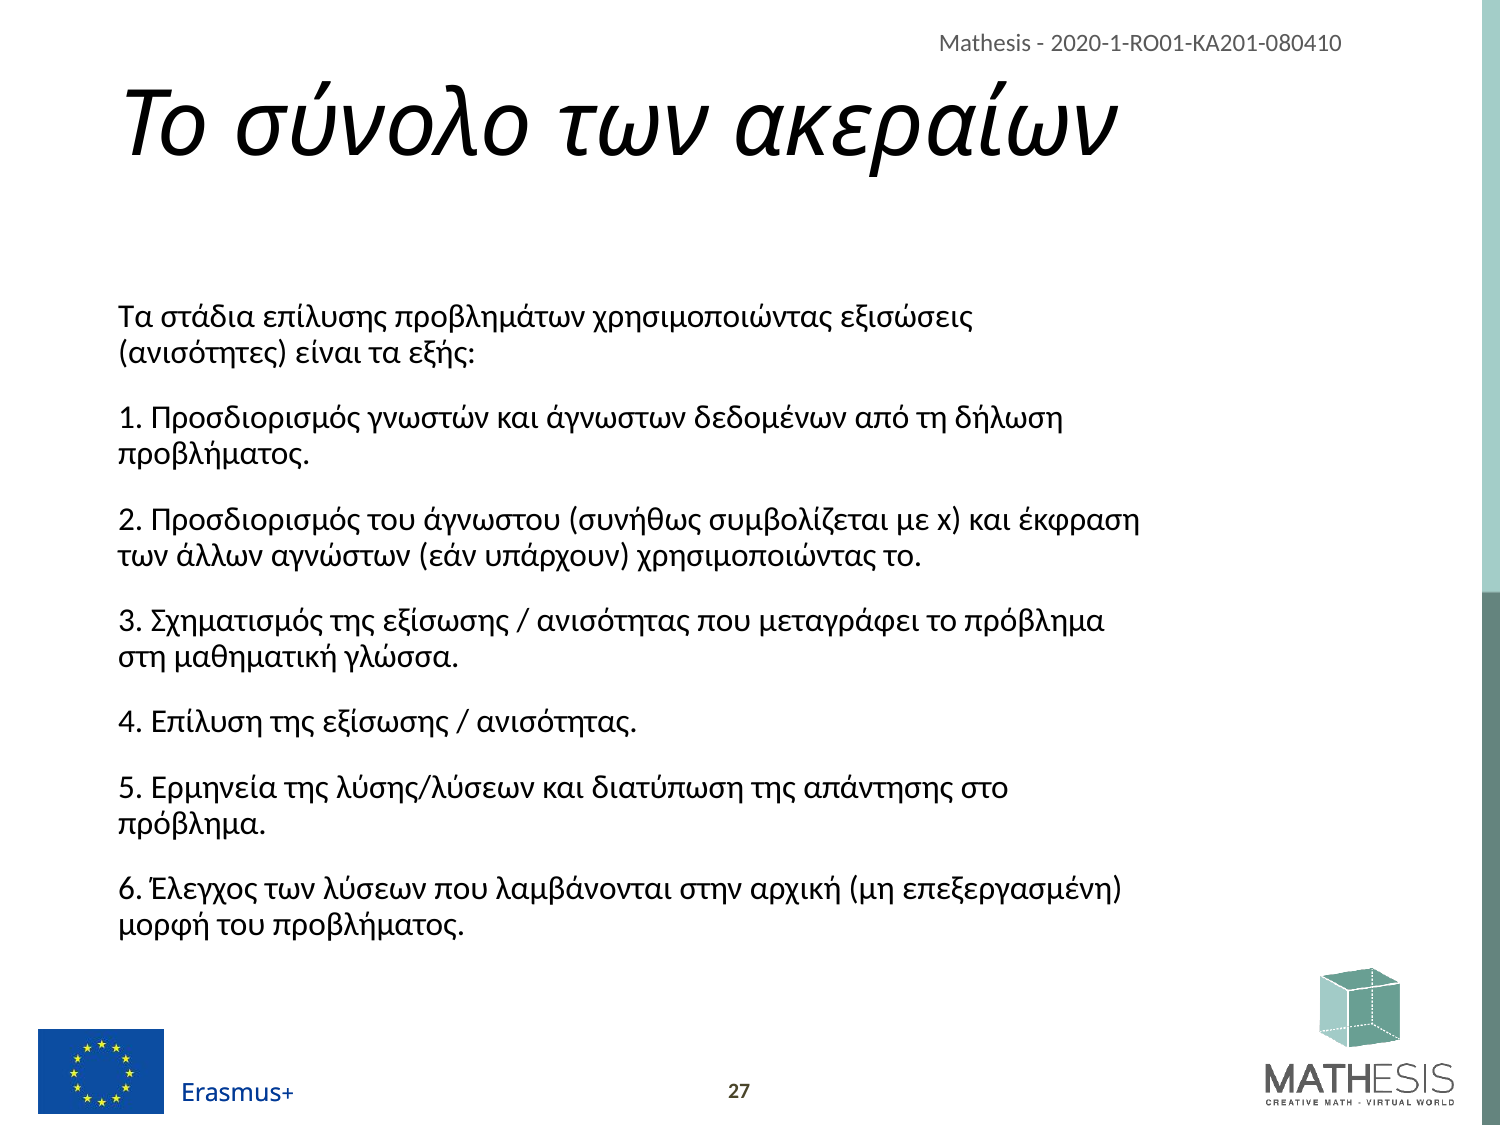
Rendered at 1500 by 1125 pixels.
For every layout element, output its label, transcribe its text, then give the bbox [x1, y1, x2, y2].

title Το σύνολο των ακεραίων [103, 59, 1397, 278]
picture [38, 1029, 164, 1114]
list Τα στάδια επίλυσης προβλημάτων χρησιμοποιώντας εξισώσεις (ανισότητες) είναι τα εξής: 1. Προσδιορισμός γνωστών και άγνωστων δεδομένων από τη δήλωση προβλήματος. 2. Προσδιορισμός του άγνωστου (συνήθως συμβολίζεται με x) και έκφραση των άλλων αγνώστων (εάν υπάρχουν) χρησιμοποιώντας το. 3. Σχηματισμός της εξίσωσης / ανισότητας που μεταγράφει το πρόβλημα στη μαθηματική γλώσσα. 4. Επίλυση της εξίσωσης / ανισότητας. 5. Ερμηνεία της λύσης/λύσεων και διατύπωση της απάντησης στο πρόβλημα. 6. Έλεγχος των λύσεων που λαμβάνονται στην αρχική (μη επεξεργασμένη) μορφή του προβλήματος. [103, 291, 1161, 769]
